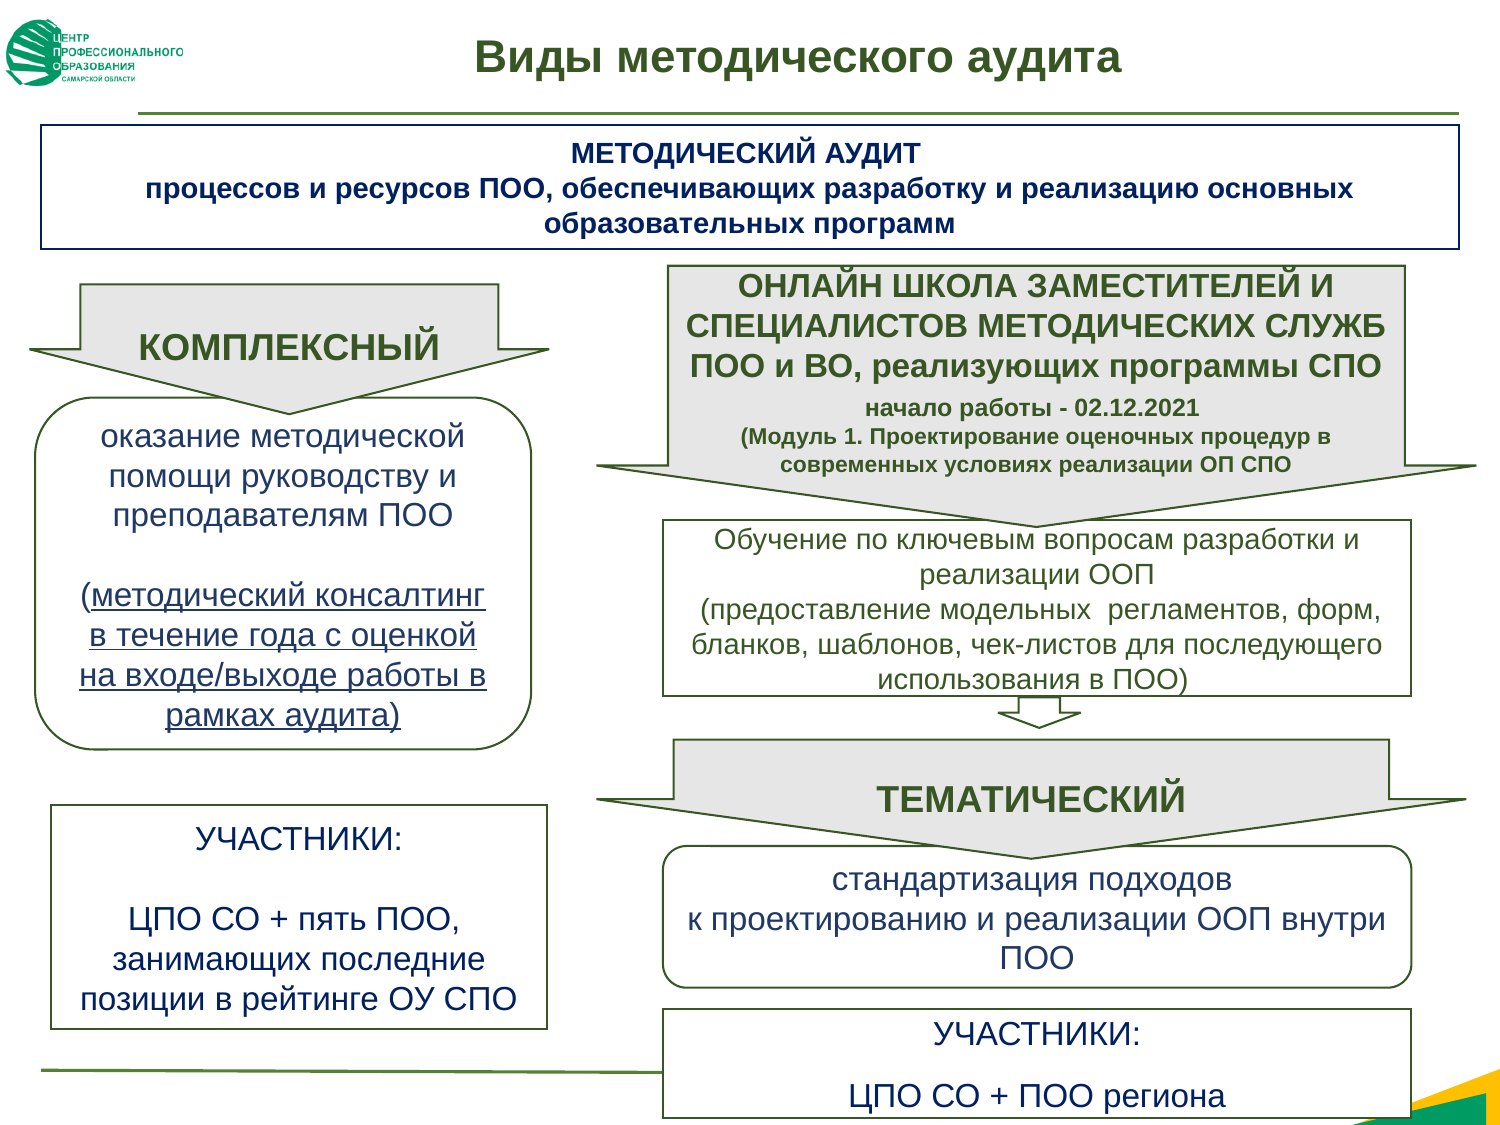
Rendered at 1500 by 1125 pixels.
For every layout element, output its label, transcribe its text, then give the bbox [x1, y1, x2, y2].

text_box МЕТОДИЧЕСКИЙ АУДИТ процессов и ресурсов ПОО, обеспечивающих разработку и реализацию основных образовательных программ [40, 124, 1460, 250]
picture [5, 19, 120, 86]
text_box Обучение по ключевым вопросам разработки и реализации ООП (предоставление модельных регламентов, форм, бланков, шаблонов, чек-листов для последующего использования в ПОО) [662, 519, 1412, 697]
text_box [997, 696, 1082, 730]
text_box УЧАСТНИКИ: ЦПО СО + пять ПОО, занимающих последние позиции в рейтинге ОУ СПО [50, 804, 548, 1030]
text_box КОМПЛЕКСНЫЙ [29, 283, 550, 416]
text_box УЧАСТНИКИ: ЦПО СО + ПОО региона [662, 1008, 1412, 1119]
text_box стандартизация подходов к проектированию и реализации ООП внутри ПОО [661, 844, 1413, 989]
text_box ТЕМАТИЧЕСКИЙ [596, 738, 1467, 860]
text_box оказание методической помощи руководству и преподавателям ПОО (методический консалтинг в течение года с оценкой на входе/выходе работы в рамках аудита) [34, 396, 533, 751]
text_box ОНЛАЙН ШКОЛА ЗАМЕСТИТЕЛЕЙ И СПЕЦИАЛИСТОВ МЕТОДИЧЕСКИХ СЛУЖБ ПОО и ВО, реализующих программы СПО начало работы - 02.12.2021 (Модуль 1. Проектирование оценочных процедур в современных условиях реализации ОП СПО [596, 264, 1477, 529]
title Виды методического аудита [120, 7, 1477, 109]
